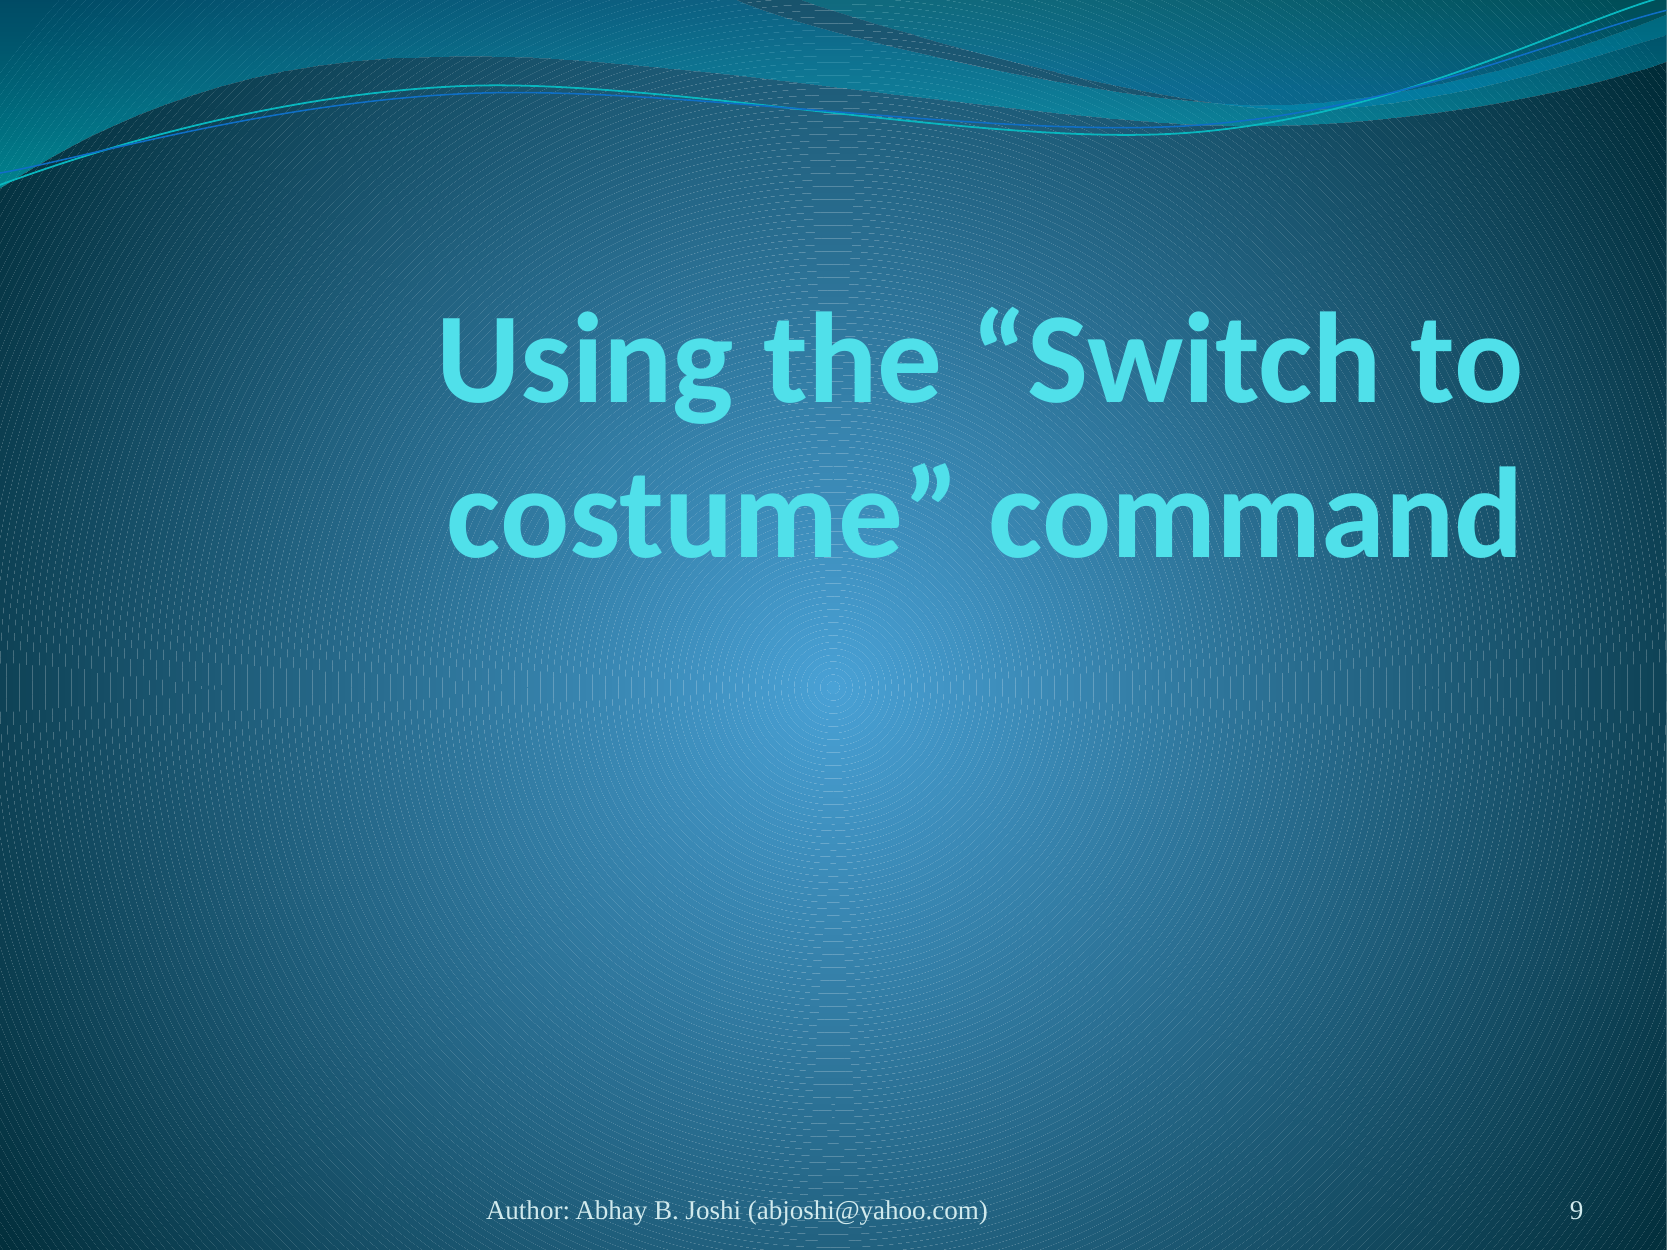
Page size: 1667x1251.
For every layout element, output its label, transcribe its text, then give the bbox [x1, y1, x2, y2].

slide_number 9 [1444, 1158, 1584, 1226]
footer Author: Abhay B. Joshi (abjoshi@yahoo.com) [486, 1158, 1098, 1226]
title Using the “Switch to costume” command [97, 249, 1529, 584]
